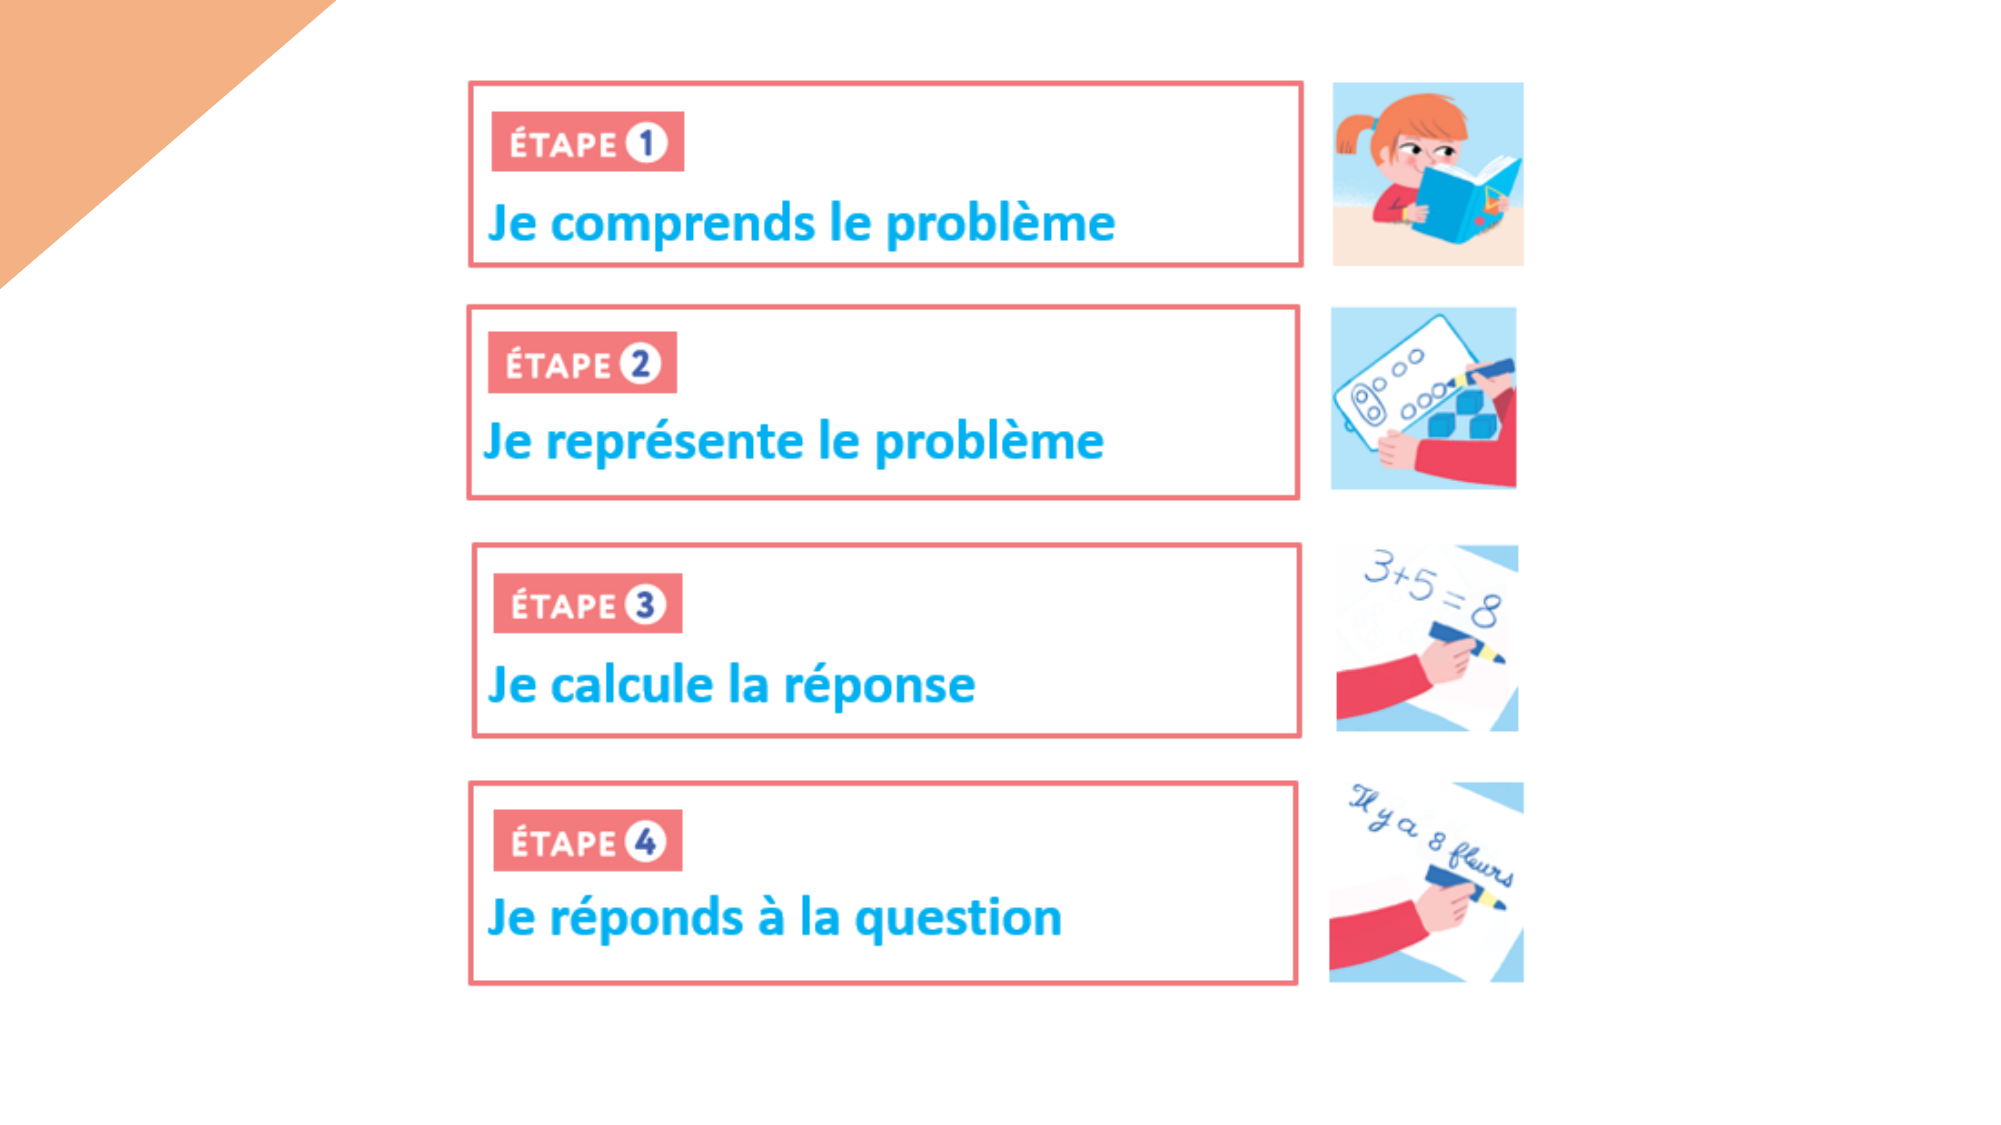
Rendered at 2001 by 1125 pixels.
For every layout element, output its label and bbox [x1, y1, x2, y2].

text_box [0, 0, 337, 290]
picture [454, 61, 1546, 999]
